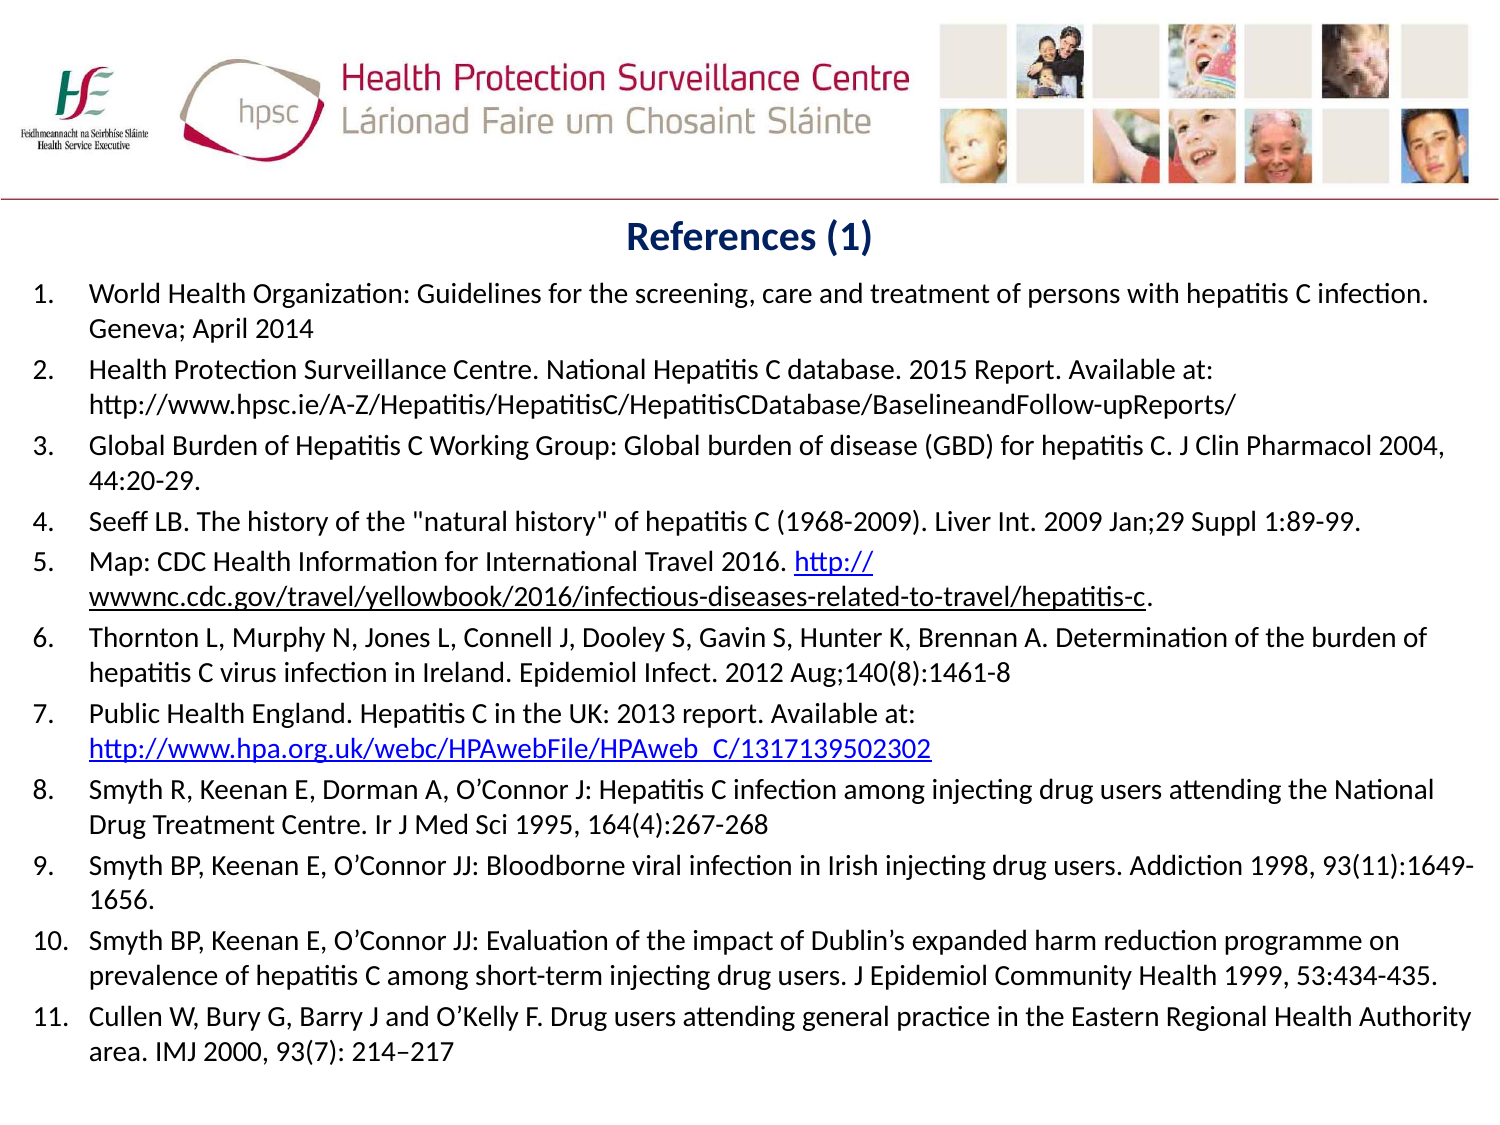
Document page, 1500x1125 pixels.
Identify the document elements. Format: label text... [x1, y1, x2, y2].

title References (1) [74, 210, 1426, 267]
picture [0, 0, 1500, 201]
text_box World Health Organization: Guidelines for the screening, care and treatment of persons with hepatitis C infection. Geneva; April 2014 Health Protection Surveillance Centre. National Hepatitis C database. 2015 Report. Available at: http://www.hpsc.ie/A-Z/Hepatitis/HepatitisC/HepatitisCDatabase/BaselineandFollow-upReports/ Global Burden of Hepatitis C Working Group: Global burden of disease (GBD) for hepatitis C. J Clin Pharmacol 2004, 44:20-29. Seeff LB. The history of the "natural history" of hepatitis C (1968-2009). Liver Int. 2009 Jan;29 Suppl 1:89-99. Map: CDC Health Information for International Travel 2016. http://wwwnc.cdc.gov/travel/yellowbook/2016/infectious-diseases-related-to-travel/hepatitis-c. Thornton L, Murphy N, Jones L, Connell J, Dooley S, Gavin S, Hunter K, Brennan A. Determination of the burden of hepatitis C virus infection in Ireland. Epidemiol Infect. 2012 Aug;140(8):1461-8 Public Health England. Hepatitis C in the UK: 2013 report. Available at: http://www.hpa.org.uk/webc/HPAwebFile/HPAweb_C/1317139502302 Smyth R, Keenan E, Dorman A, O’Connor J: Hepatitis C infection among injecting drug users attending the National Drug Treatment Centre. Ir J Med Sci 1995, 164(4):267-268 Smyth BP, Keenan E, O’Connor JJ: Bloodborne viral infection in Irish injecting drug users. Addiction 1998, 93(11):1649-1656. Smyth BP, Keenan E, O’Connor JJ: Evaluation of the impact of Dublin’s expanded harm reduction programme on prevalence of hepatitis C among short-term injecting drug users. J Epidemiol Community Health 1999, 53:434-435. Cullen W, Bury G, Barry J and O’Kelly F. Drug users attending general practice in the Eastern Regional Health Authority area. IMJ 2000, 93(7): 214–217 [17, 267, 1491, 1106]
